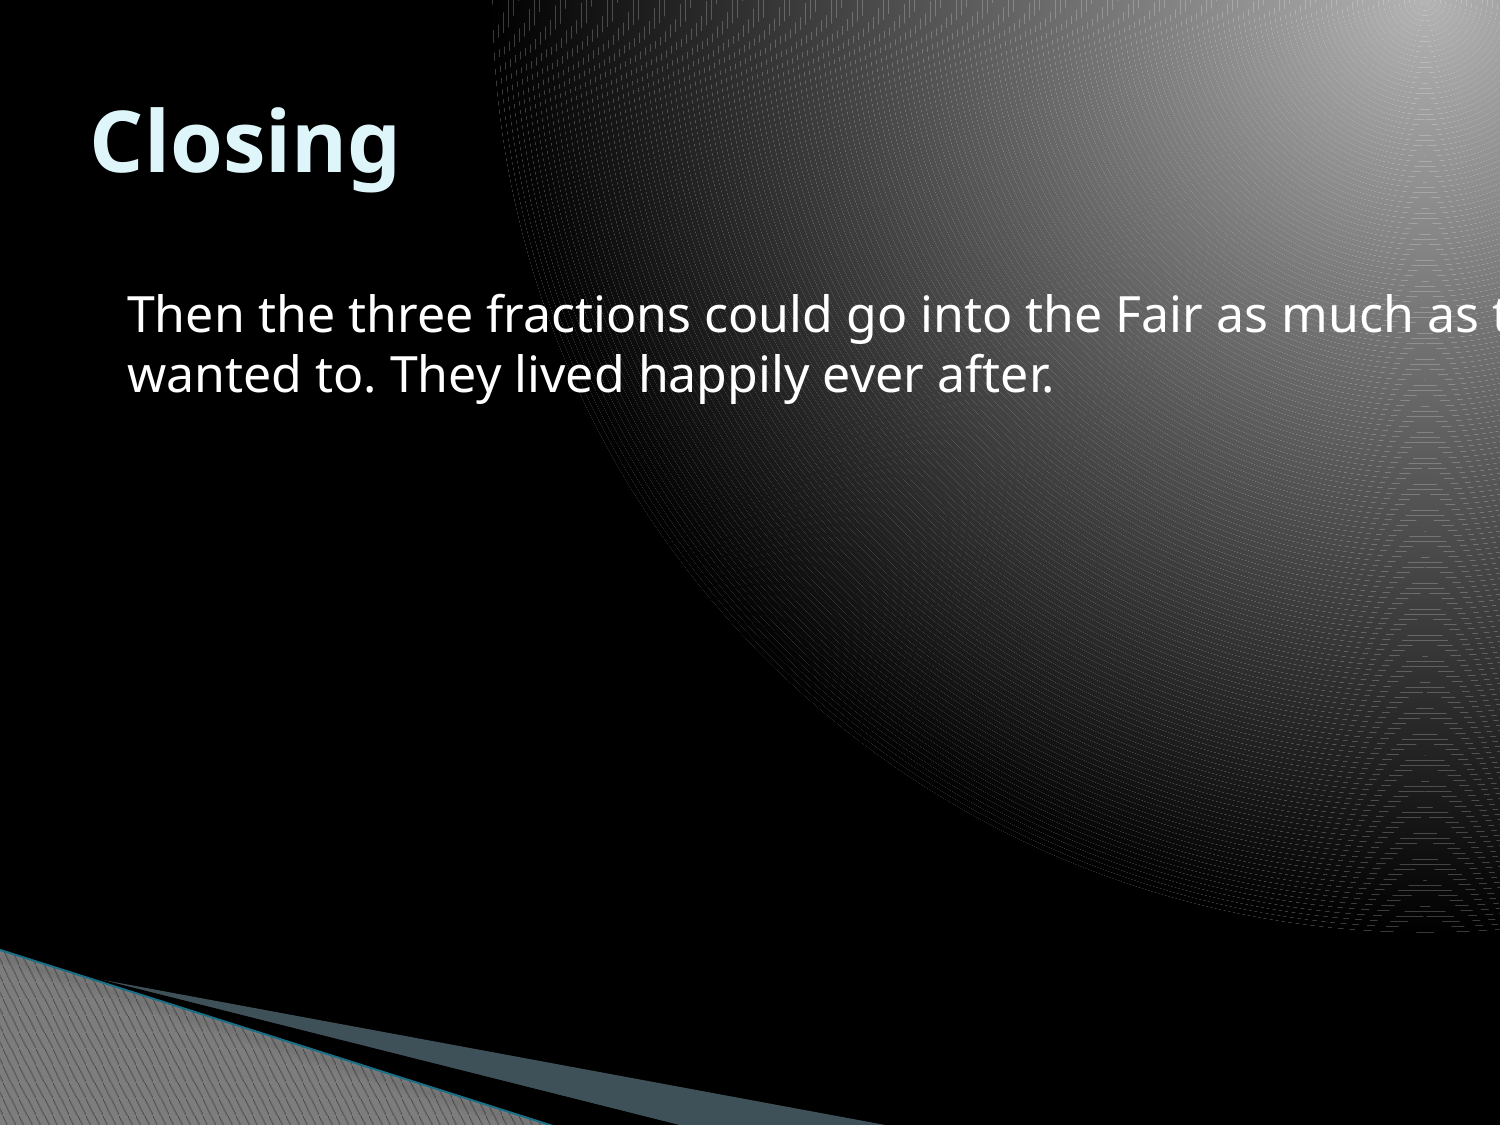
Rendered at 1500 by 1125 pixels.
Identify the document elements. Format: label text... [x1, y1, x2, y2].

title Closing [75, 45, 1425, 233]
text_box Then the three fractions could go into the Fair as much as they wanted to. They lived happily ever after. [112, 274, 1500, 410]
picture [0, 952, 543, 1125]
